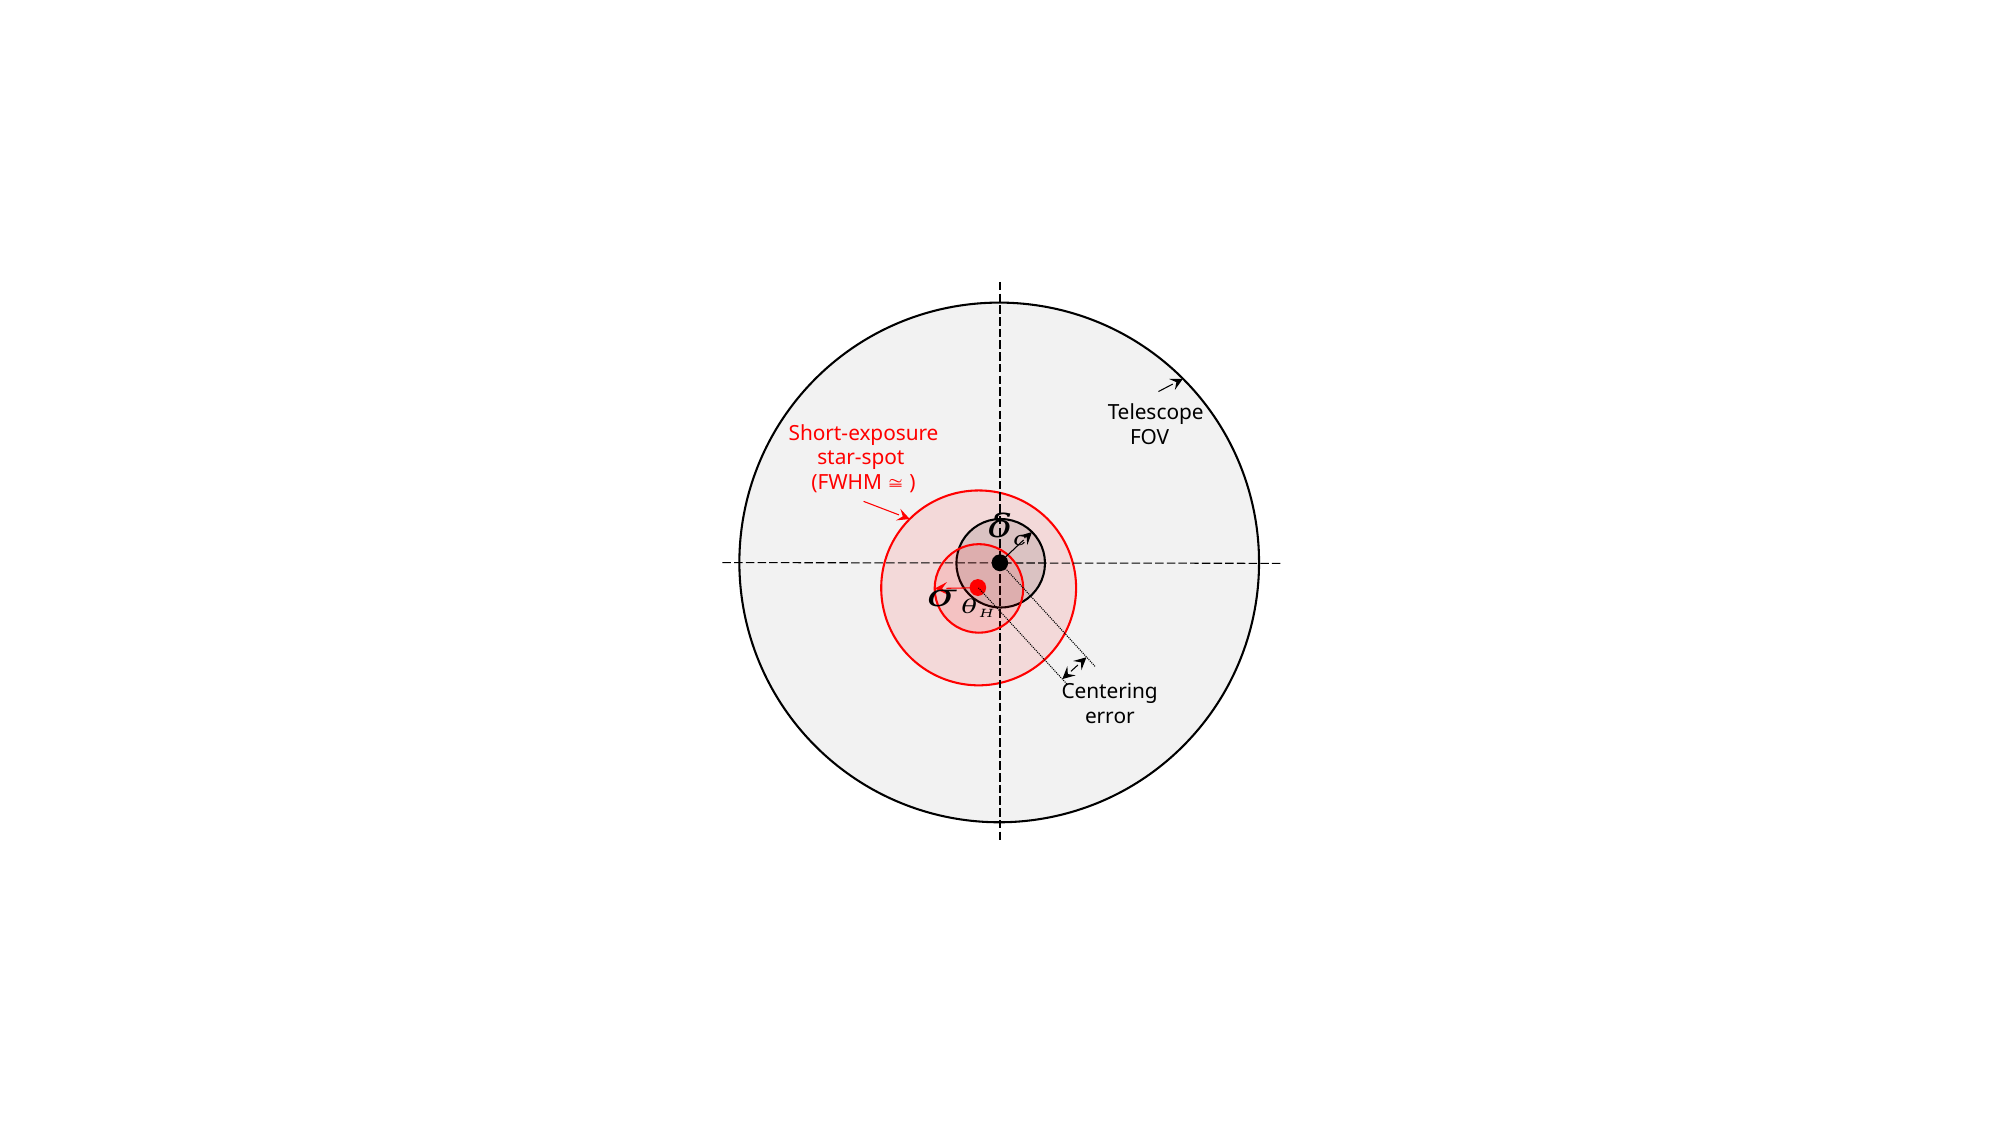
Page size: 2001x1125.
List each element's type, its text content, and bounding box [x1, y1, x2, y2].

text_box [978, 587, 1067, 685]
text_box [1001, 564, 1261, 824]
text_box [1001, 491, 1074, 562]
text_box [1005, 568, 1096, 667]
text_box [738, 301, 999, 562]
text_box [1001, 517, 1046, 562]
text_box [1024, 564, 1046, 568]
text_box [883, 489, 999, 562]
text_box [880, 564, 996, 687]
text_box Centering error [1046, 670, 1173, 736]
text_box [1046, 564, 1076, 568]
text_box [934, 544, 1024, 633]
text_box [1158, 378, 1183, 392]
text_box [1067, 657, 1087, 680]
text_box [1001, 301, 1261, 562]
text_box Telescope FOV [1093, 391, 1224, 457]
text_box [1005, 531, 1032, 558]
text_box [863, 502, 910, 519]
text_box [738, 564, 999, 824]
text_box [959, 518, 999, 544]
